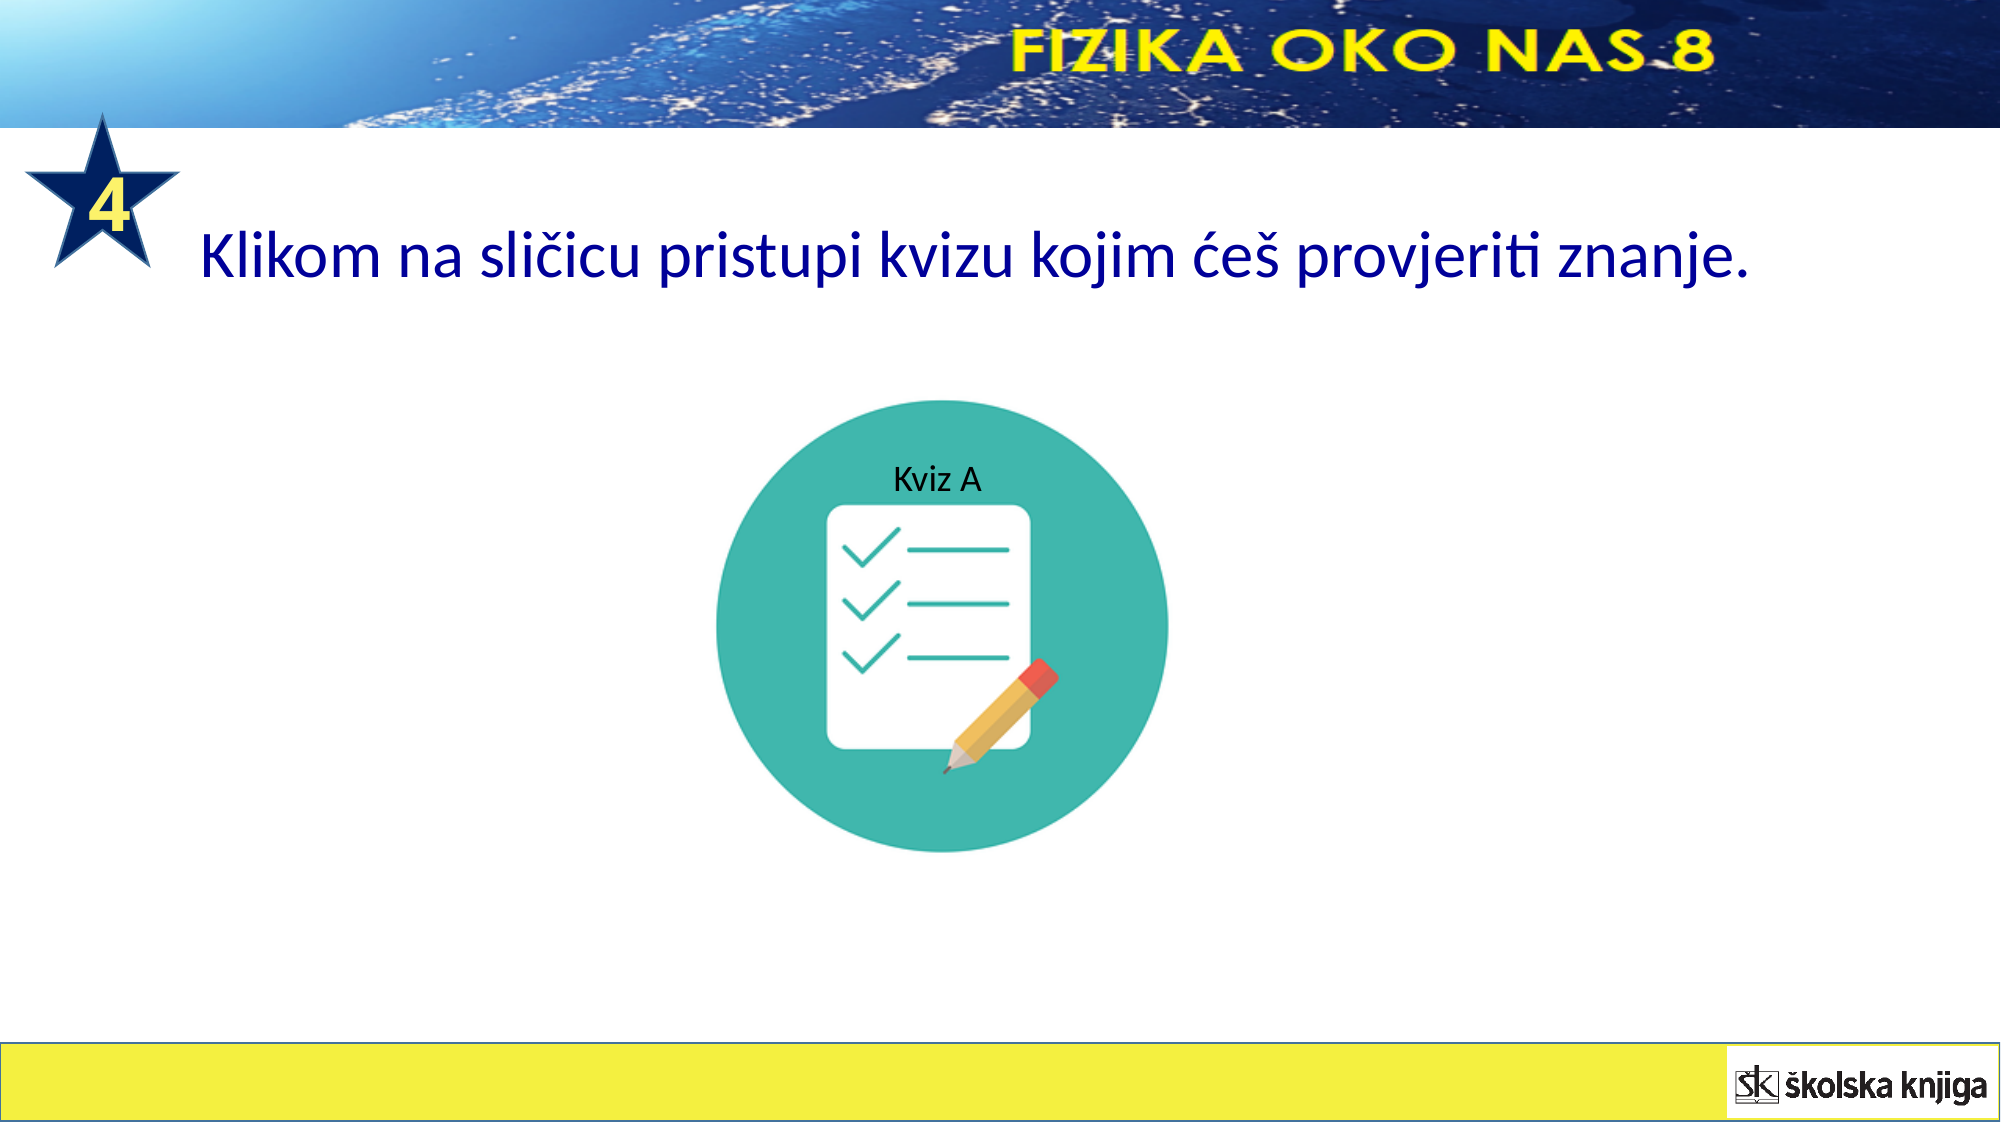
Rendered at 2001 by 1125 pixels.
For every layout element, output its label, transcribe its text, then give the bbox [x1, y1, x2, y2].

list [676, 360, 1208, 892]
picture [0, 0, 2000, 128]
title Klikom na sličicu pristupi kvizu kojim ćeš provjeriti znanje. [185, 170, 1886, 361]
text_box 4 [24, 111, 181, 269]
picture [1727, 1046, 1998, 1118]
